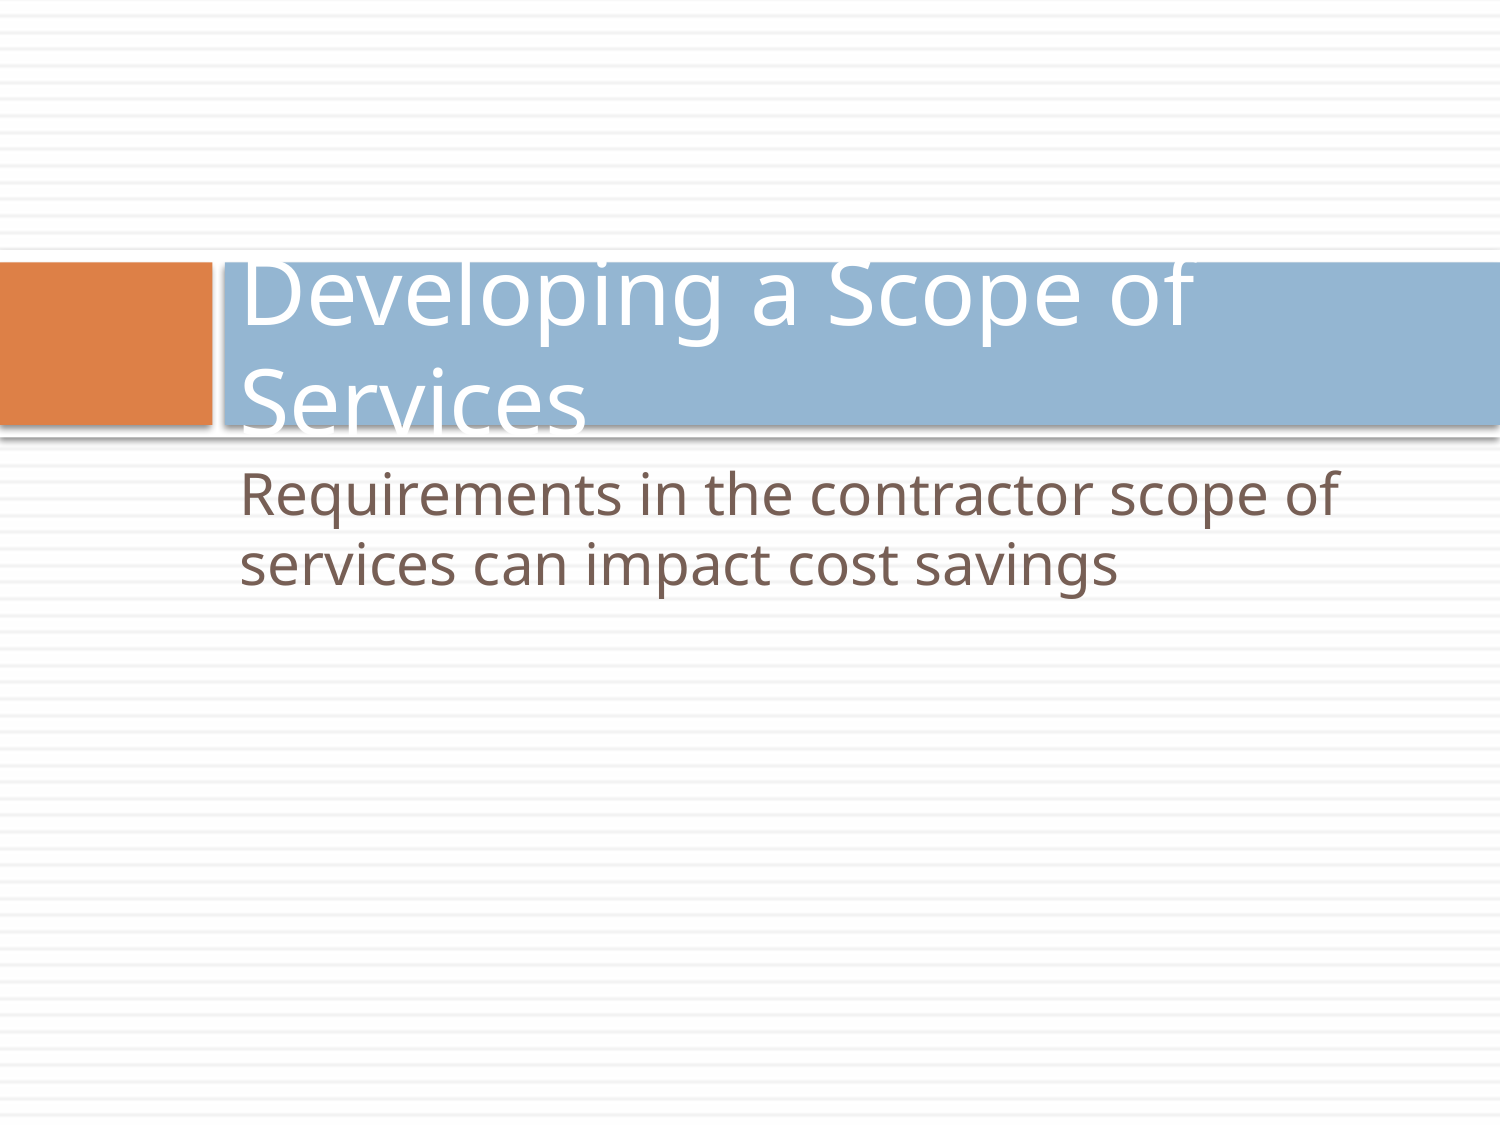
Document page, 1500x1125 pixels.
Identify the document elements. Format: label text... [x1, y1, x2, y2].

title Developing a Scope of Services [225, 262, 1475, 425]
list Requirements in the contractor scope of services can impact cost savings [225, 450, 1394, 725]
